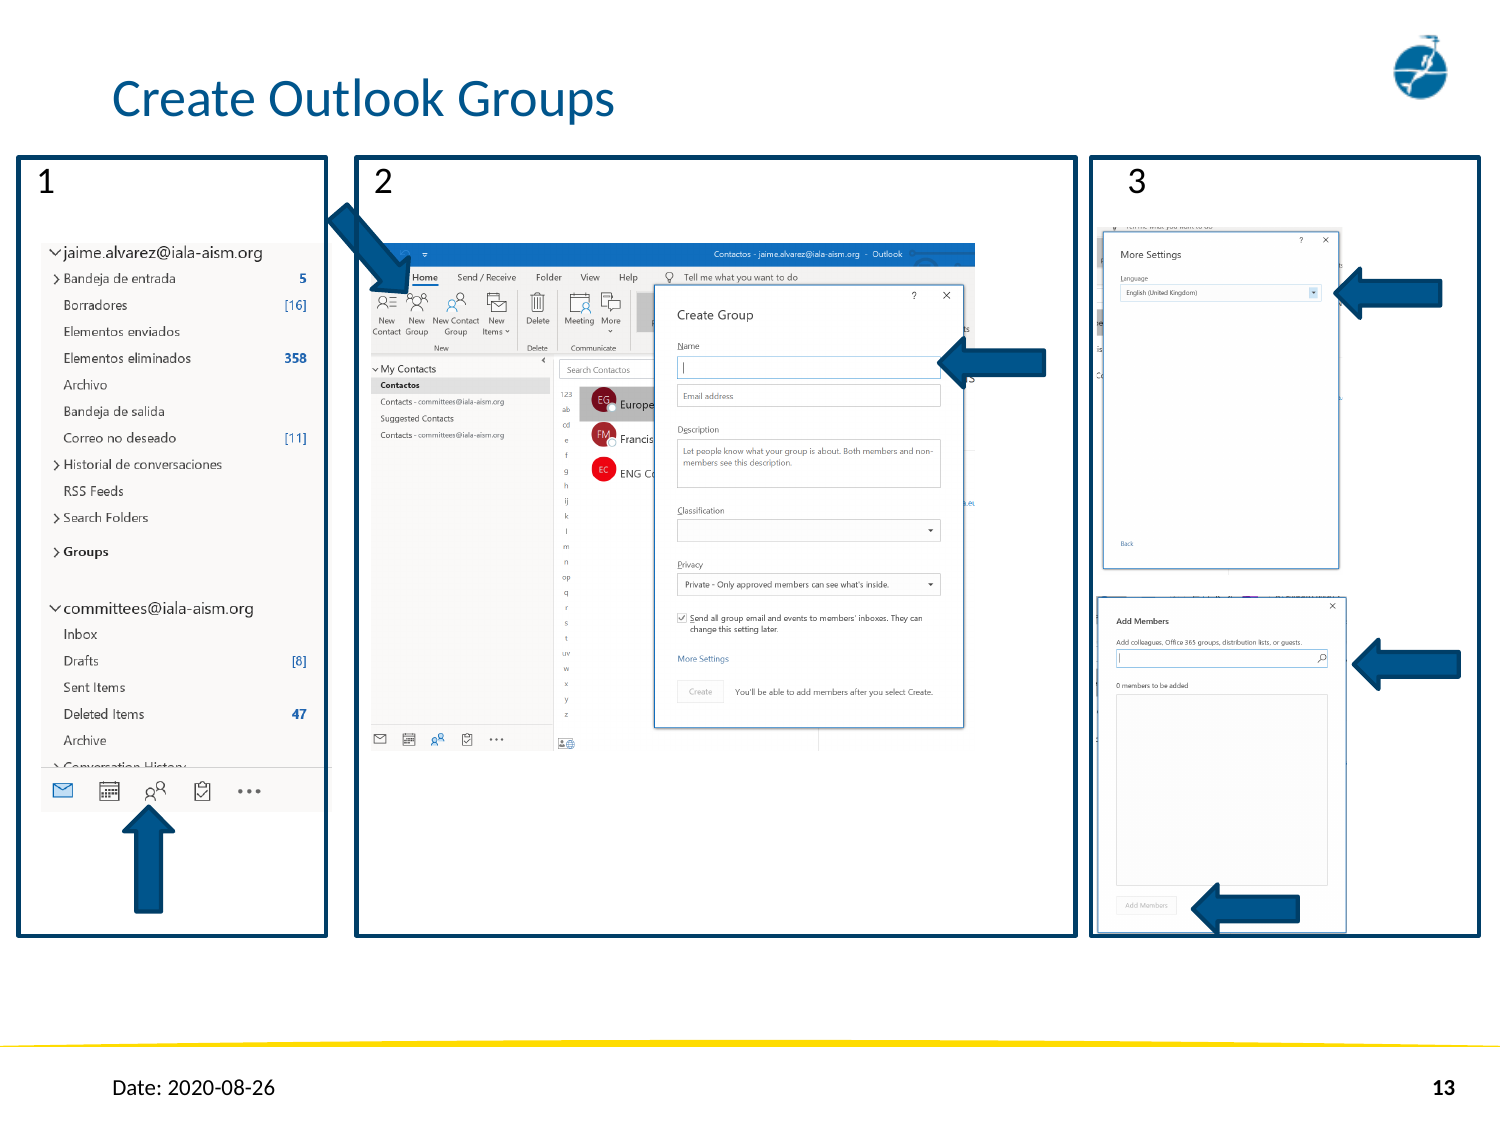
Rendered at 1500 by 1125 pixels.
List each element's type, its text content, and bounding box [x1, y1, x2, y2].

title Create Outlook Groups [112, 0, 1388, 128]
text_box 2 [359, 149, 637, 209]
text_box [328, 202, 354, 254]
picture [371, 243, 976, 751]
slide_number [112, 1046, 461, 1125]
text_box [354, 155, 1078, 938]
picture [40, 243, 332, 813]
text_box [16, 155, 328, 938]
text_box 1 [21, 149, 140, 209]
slide_number 13 [1387, 1046, 1500, 1125]
picture [1096, 596, 1347, 934]
text_box 3 [1112, 149, 1263, 209]
picture [1096, 227, 1343, 575]
text_box [1089, 155, 1481, 938]
